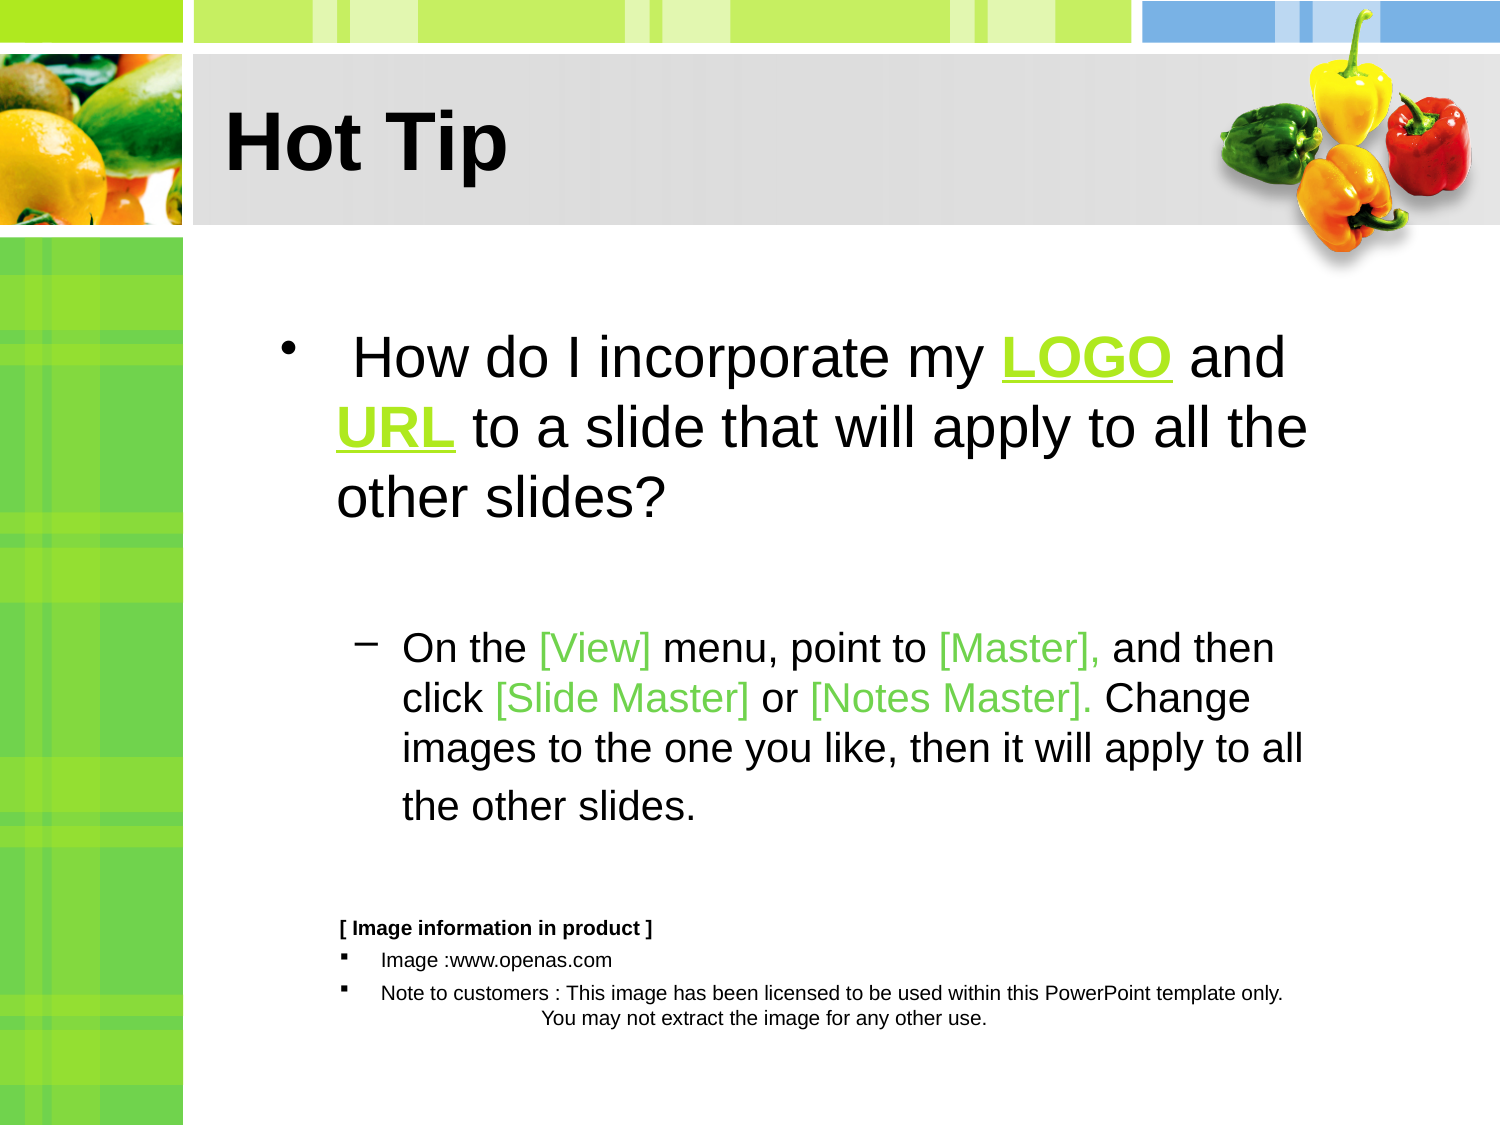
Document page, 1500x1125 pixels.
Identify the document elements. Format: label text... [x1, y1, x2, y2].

picture [0, 54, 182, 225]
title Hot Tip [209, 75, 1275, 200]
text_box [ Image information in product ] Image :www.openas.com Note to customers : This image has been licensed to be used within this PowerPoint template only. You may not extract the image for any other use. [324, 907, 1363, 1037]
list How do I incorporate my LOGO and URL to a slide that will apply to all the other slides? On the [View] menu, point to [Master], and then click [Slide Master] or [Notes Master]. Change images to the one you like, then it will apply to all the other slides. [265, 311, 1335, 832]
picture [1207, 9, 1483, 279]
